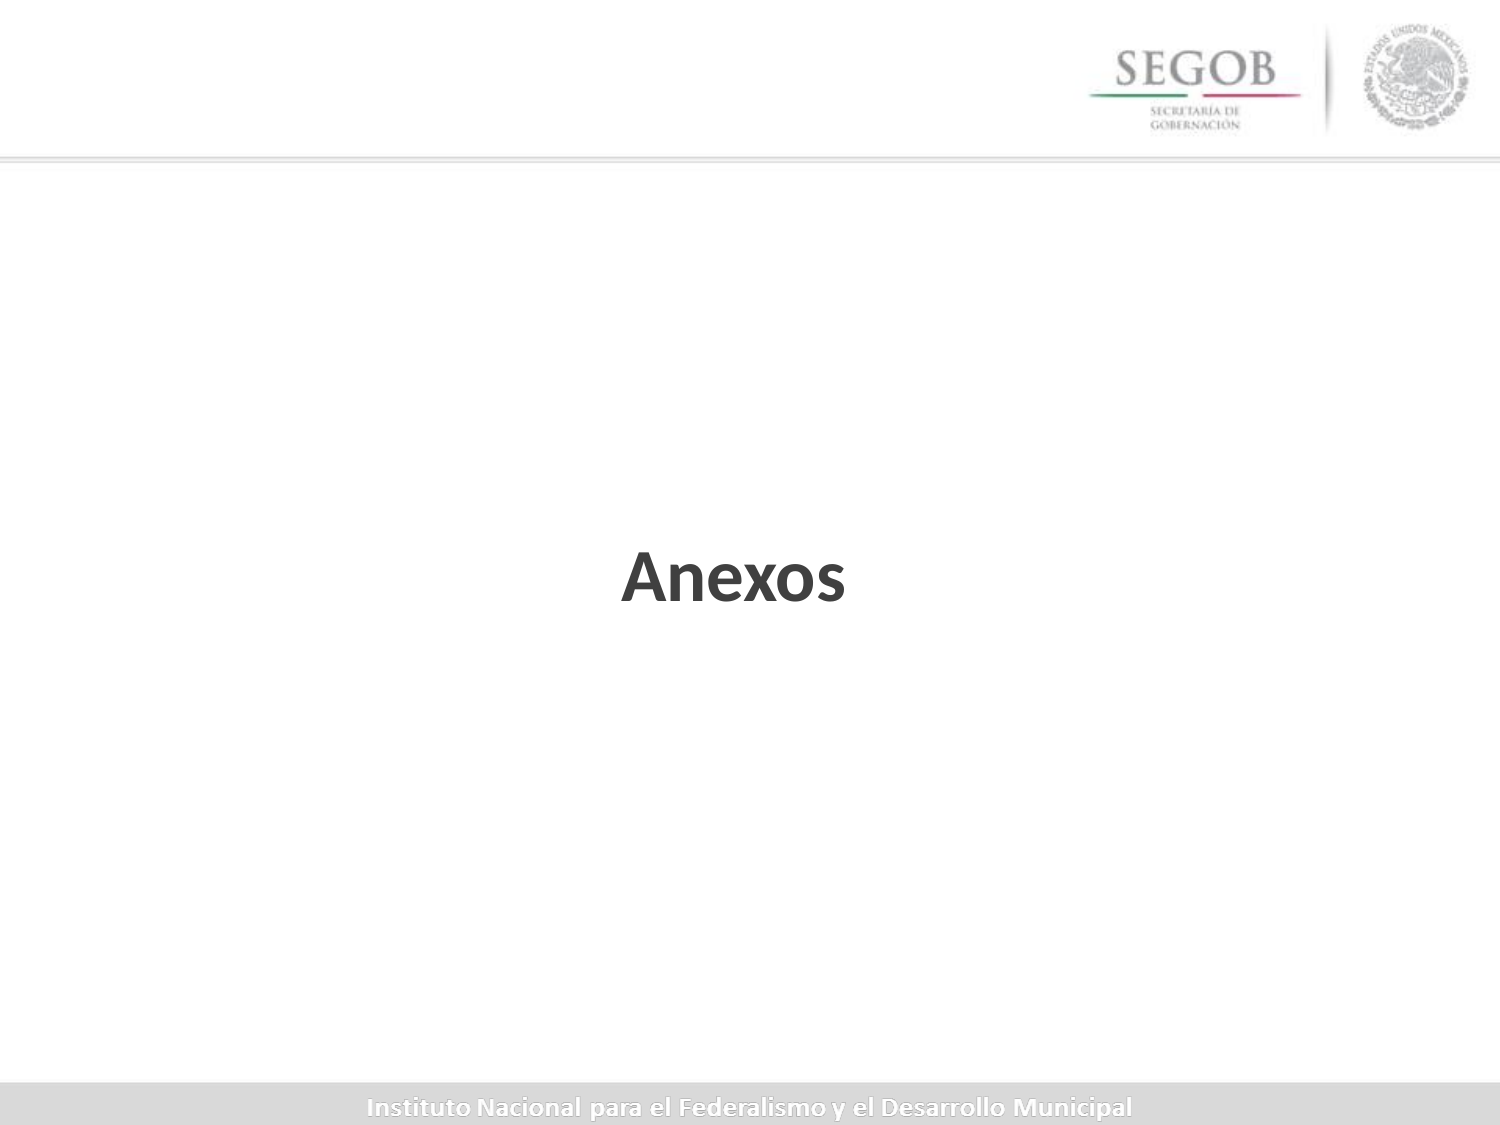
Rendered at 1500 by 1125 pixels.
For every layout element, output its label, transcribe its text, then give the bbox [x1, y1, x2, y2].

picture [0, 0, 1500, 1125]
list Anexos [58, 445, 1409, 699]
